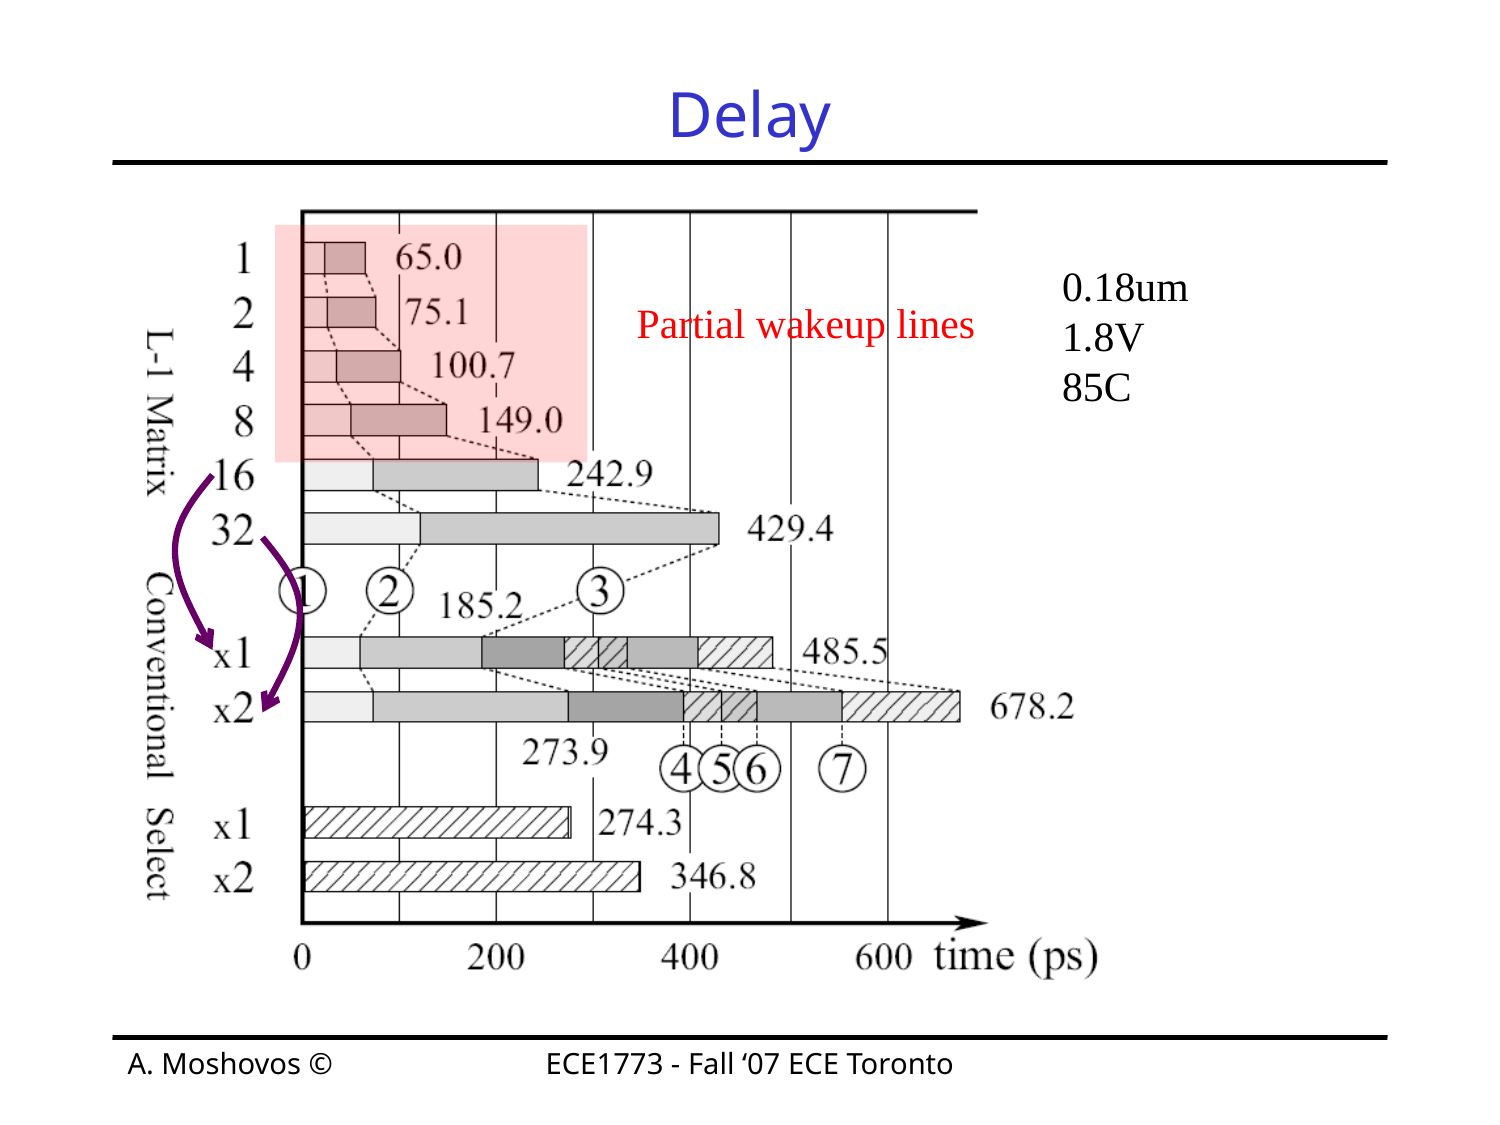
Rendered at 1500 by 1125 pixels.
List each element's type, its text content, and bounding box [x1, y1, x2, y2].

text_box 0.18um 1.8V 85C [1116, 252, 1204, 418]
slide_number A. Moshovos © [112, 1037, 426, 1101]
title Delay [112, 62, 1388, 163]
footer ECE1773 - Fall ‘07 ECE Toronto [487, 1037, 1013, 1101]
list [112, 174, 1113, 1026]
